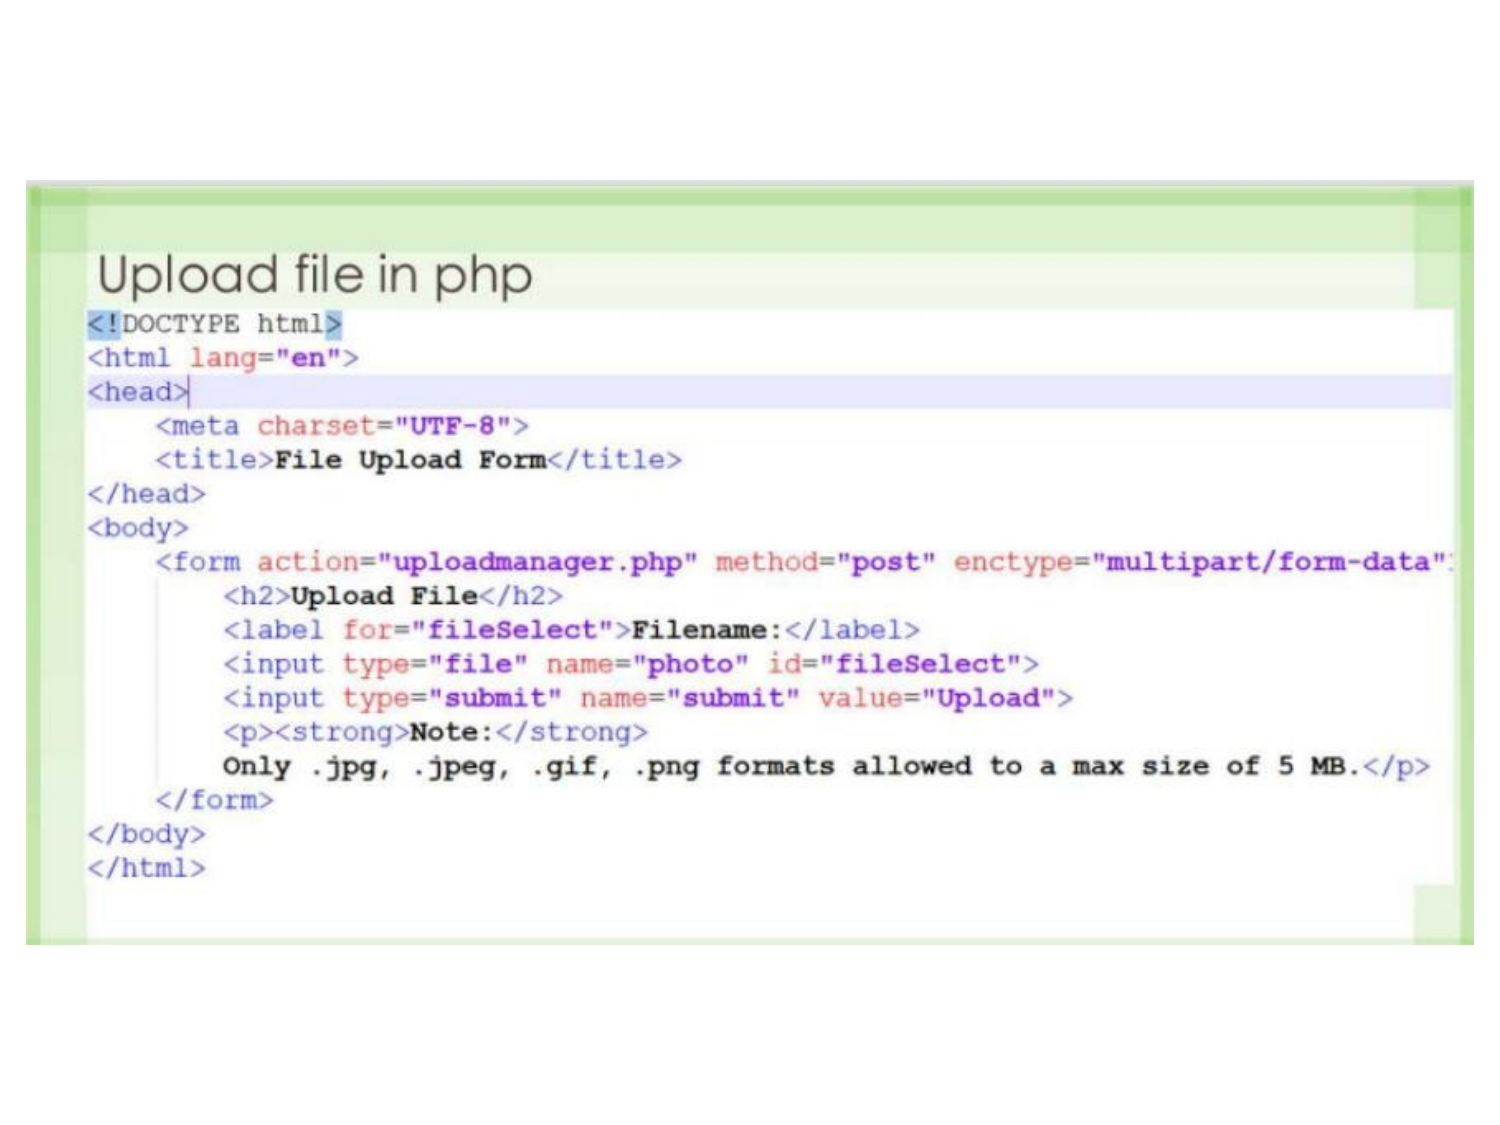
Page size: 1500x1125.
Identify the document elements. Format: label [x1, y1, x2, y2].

picture [26, 180, 1474, 945]
